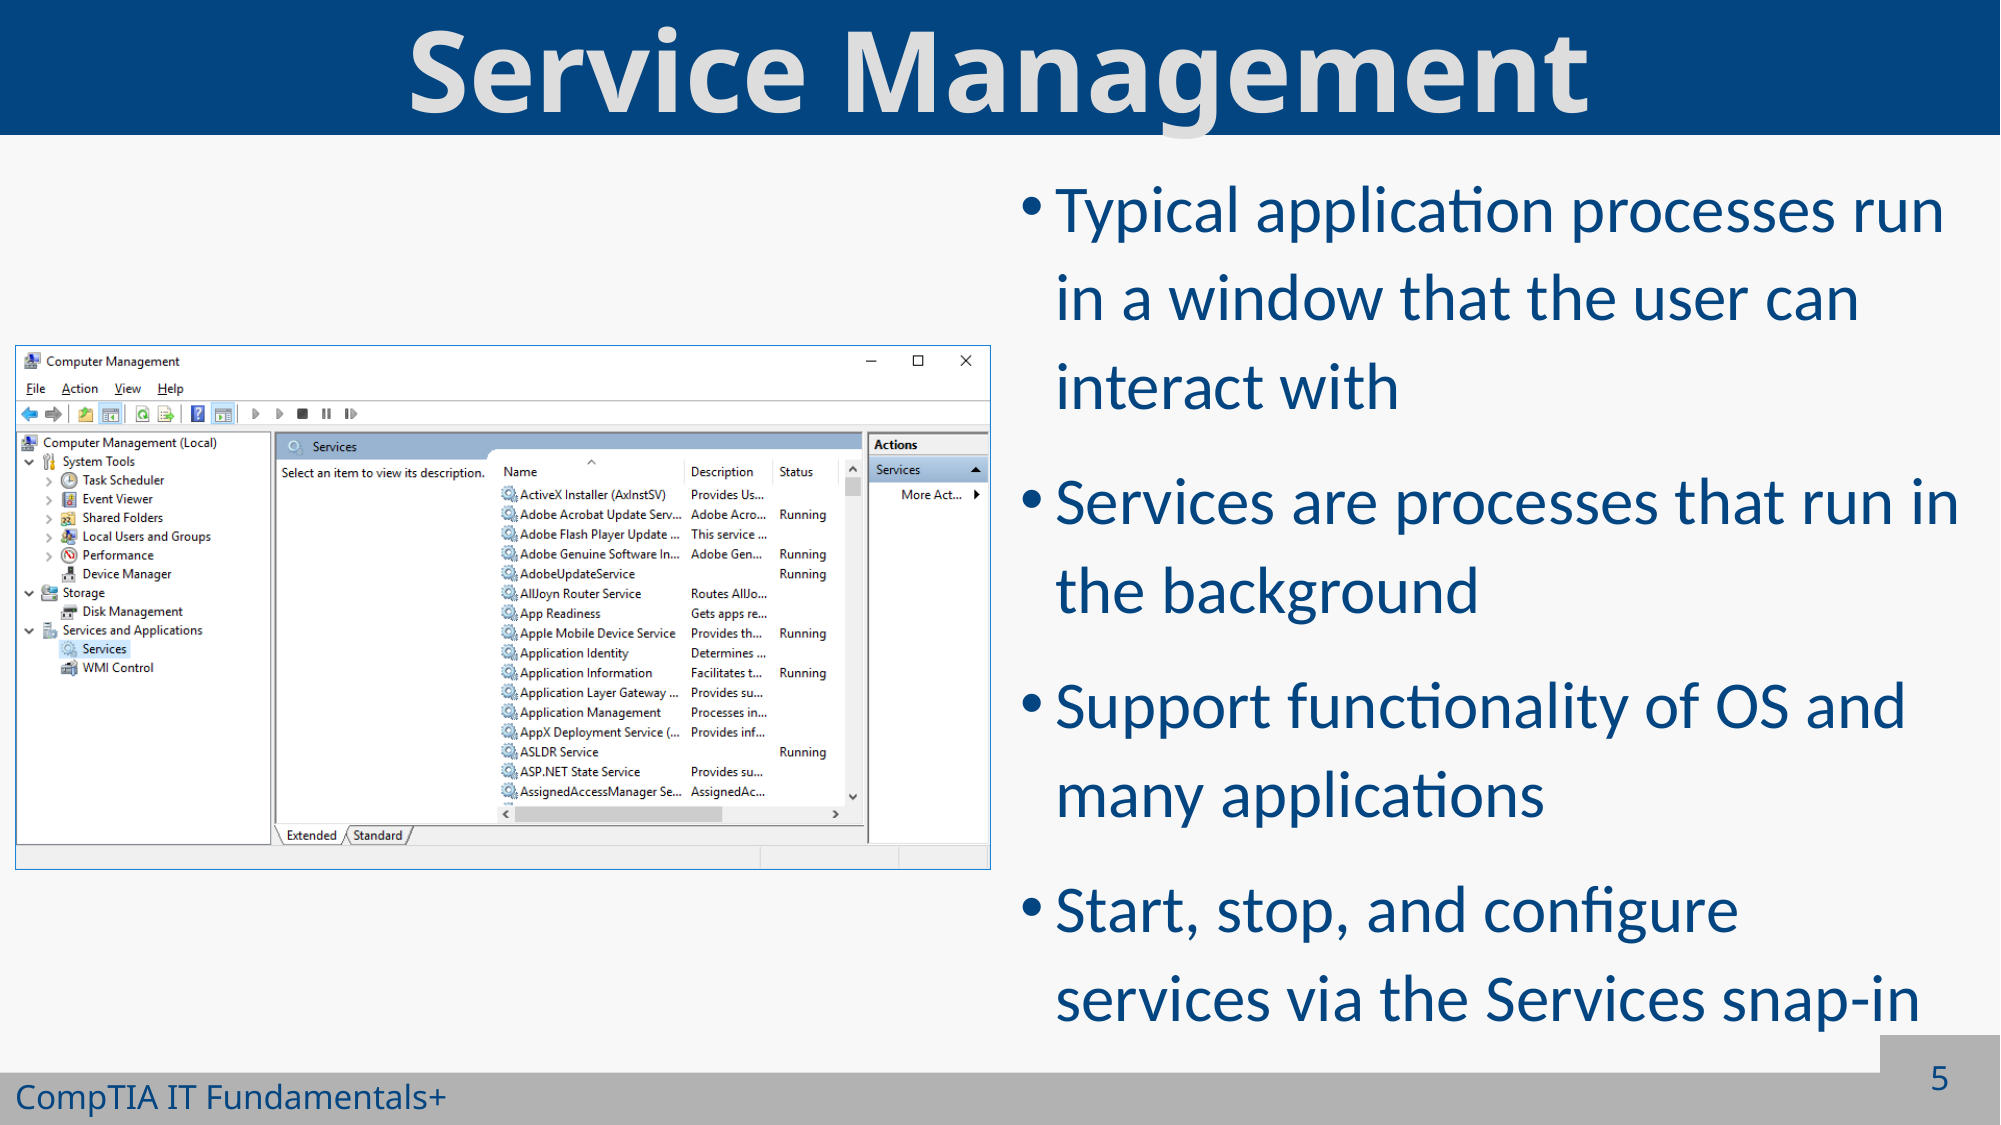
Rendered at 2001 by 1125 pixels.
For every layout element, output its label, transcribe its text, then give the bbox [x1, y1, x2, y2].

title Service Management [0, 0, 2000, 135]
slide_number 5 [1880, 1035, 2000, 1125]
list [15, 345, 991, 870]
list Typical application processes run in a window that the user can interact with Services are processes that run in the background Support functionality of OS and many applications Start, stop, and configure services via the Services snap-in [1005, 149, 1980, 1065]
footer CompTIA IT Fundamentals+ [0, 1072, 1880, 1125]
